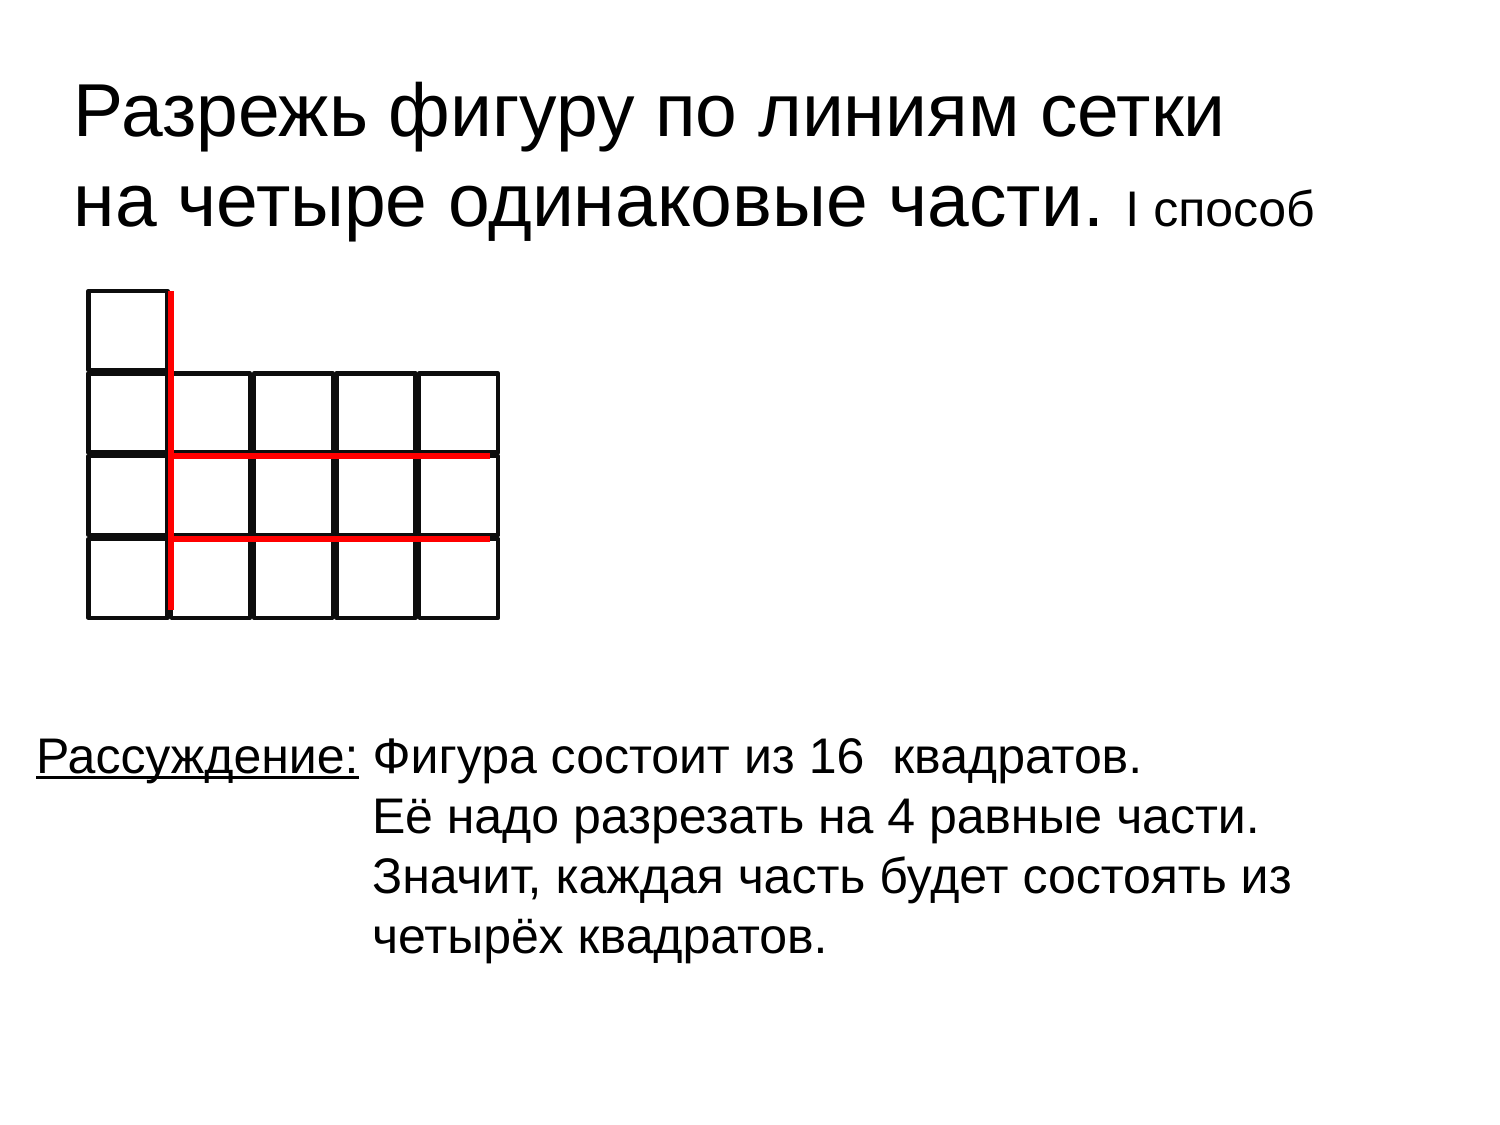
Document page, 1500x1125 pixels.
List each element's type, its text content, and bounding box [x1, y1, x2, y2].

text_box [252, 548, 334, 620]
text_box [170, 548, 252, 620]
text_box [417, 537, 500, 620]
text_box Рассуждение: Фигура состоит из 16 квадратов. Её надо разрезать на 4 равные части. Значит, каждая часть будет состоять из четырёх квадратов. [21, 715, 1459, 971]
text_box [176, 371, 252, 453]
text_box Разрежь фигуру по линиям сетки на четыре одинаковые части. I способ [59, 54, 1331, 250]
text_box [86, 537, 170, 620]
text_box [86, 454, 166, 537]
text_box [334, 371, 417, 453]
text_box [252, 371, 334, 453]
text_box [417, 455, 500, 537]
text_box [334, 465, 417, 536]
text_box [252, 465, 334, 536]
text_box [176, 465, 252, 536]
text_box [86, 289, 170, 371]
text_box [417, 371, 500, 455]
text_box [334, 548, 418, 620]
text_box [86, 371, 166, 454]
